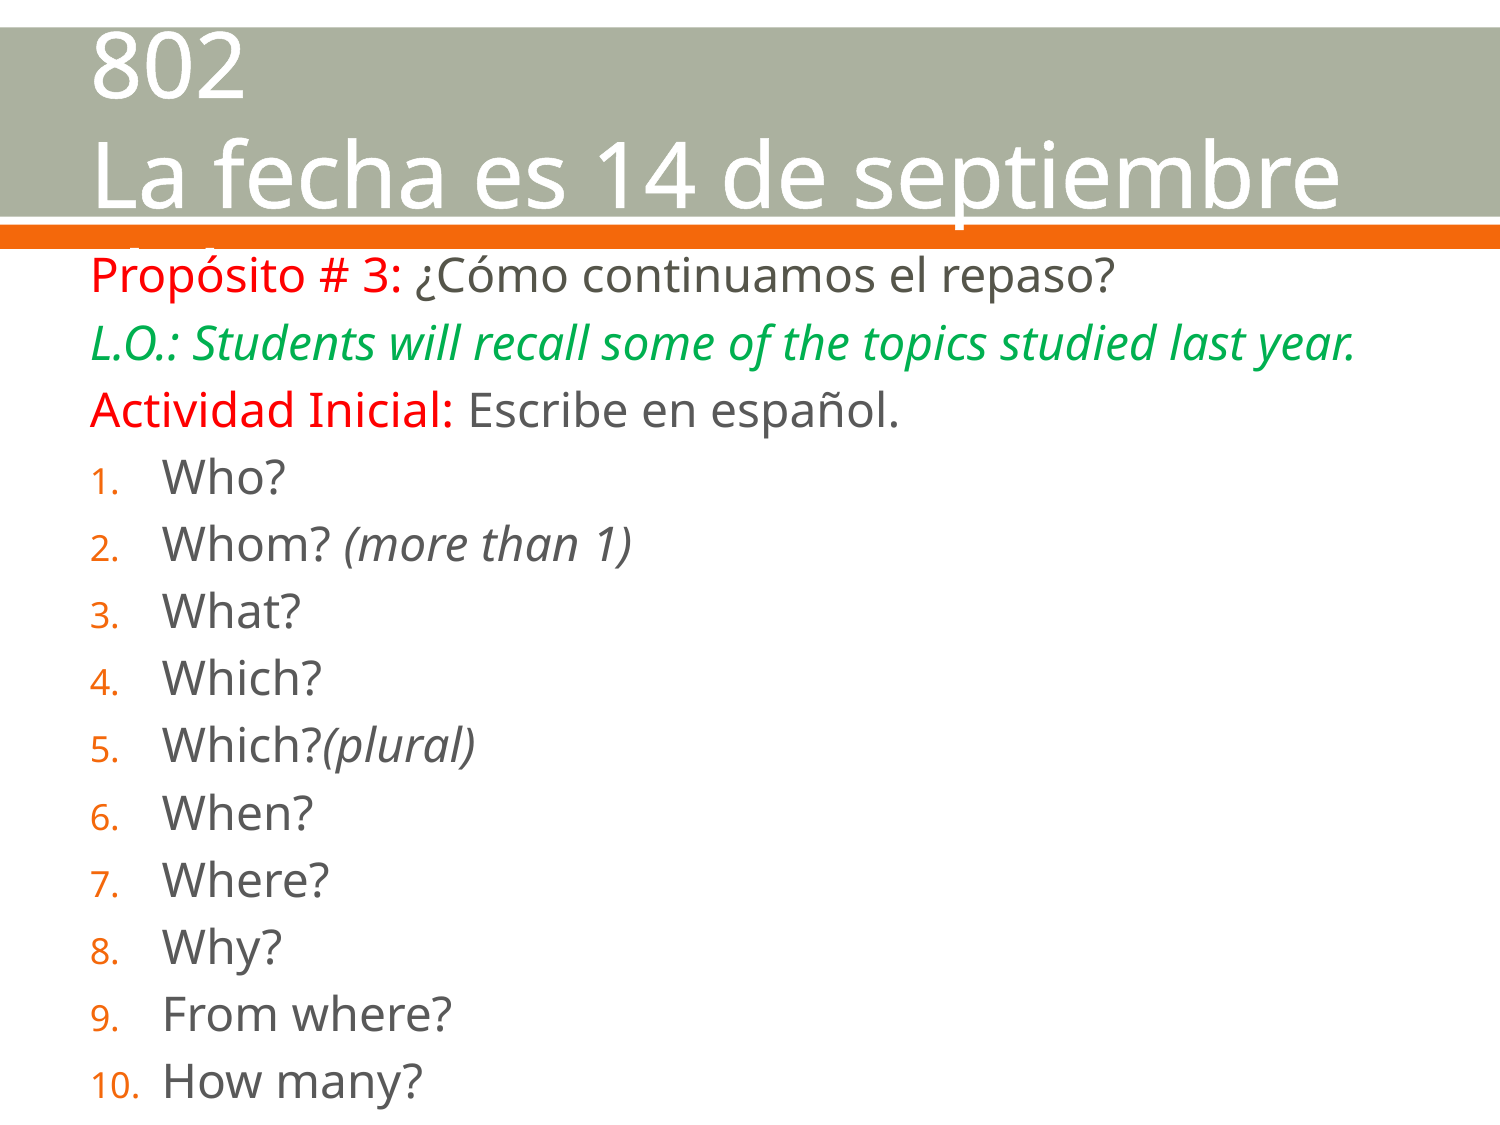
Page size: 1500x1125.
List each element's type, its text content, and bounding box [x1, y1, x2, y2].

text_box Propósito # 3: ¿Cómo continuamos el repaso? L.O.: Students will recall some of the topics studied last year. Actividad Inicial: Escribe en español. Who? Whom? (more than 1) What? Which? Which?(plural) When? Where? Why? From where? How many? [74, 237, 1425, 1125]
title Me llamo_______________ Clase 802 La fecha es 14 de septiembre del 2017 [75, 24, 1425, 208]
